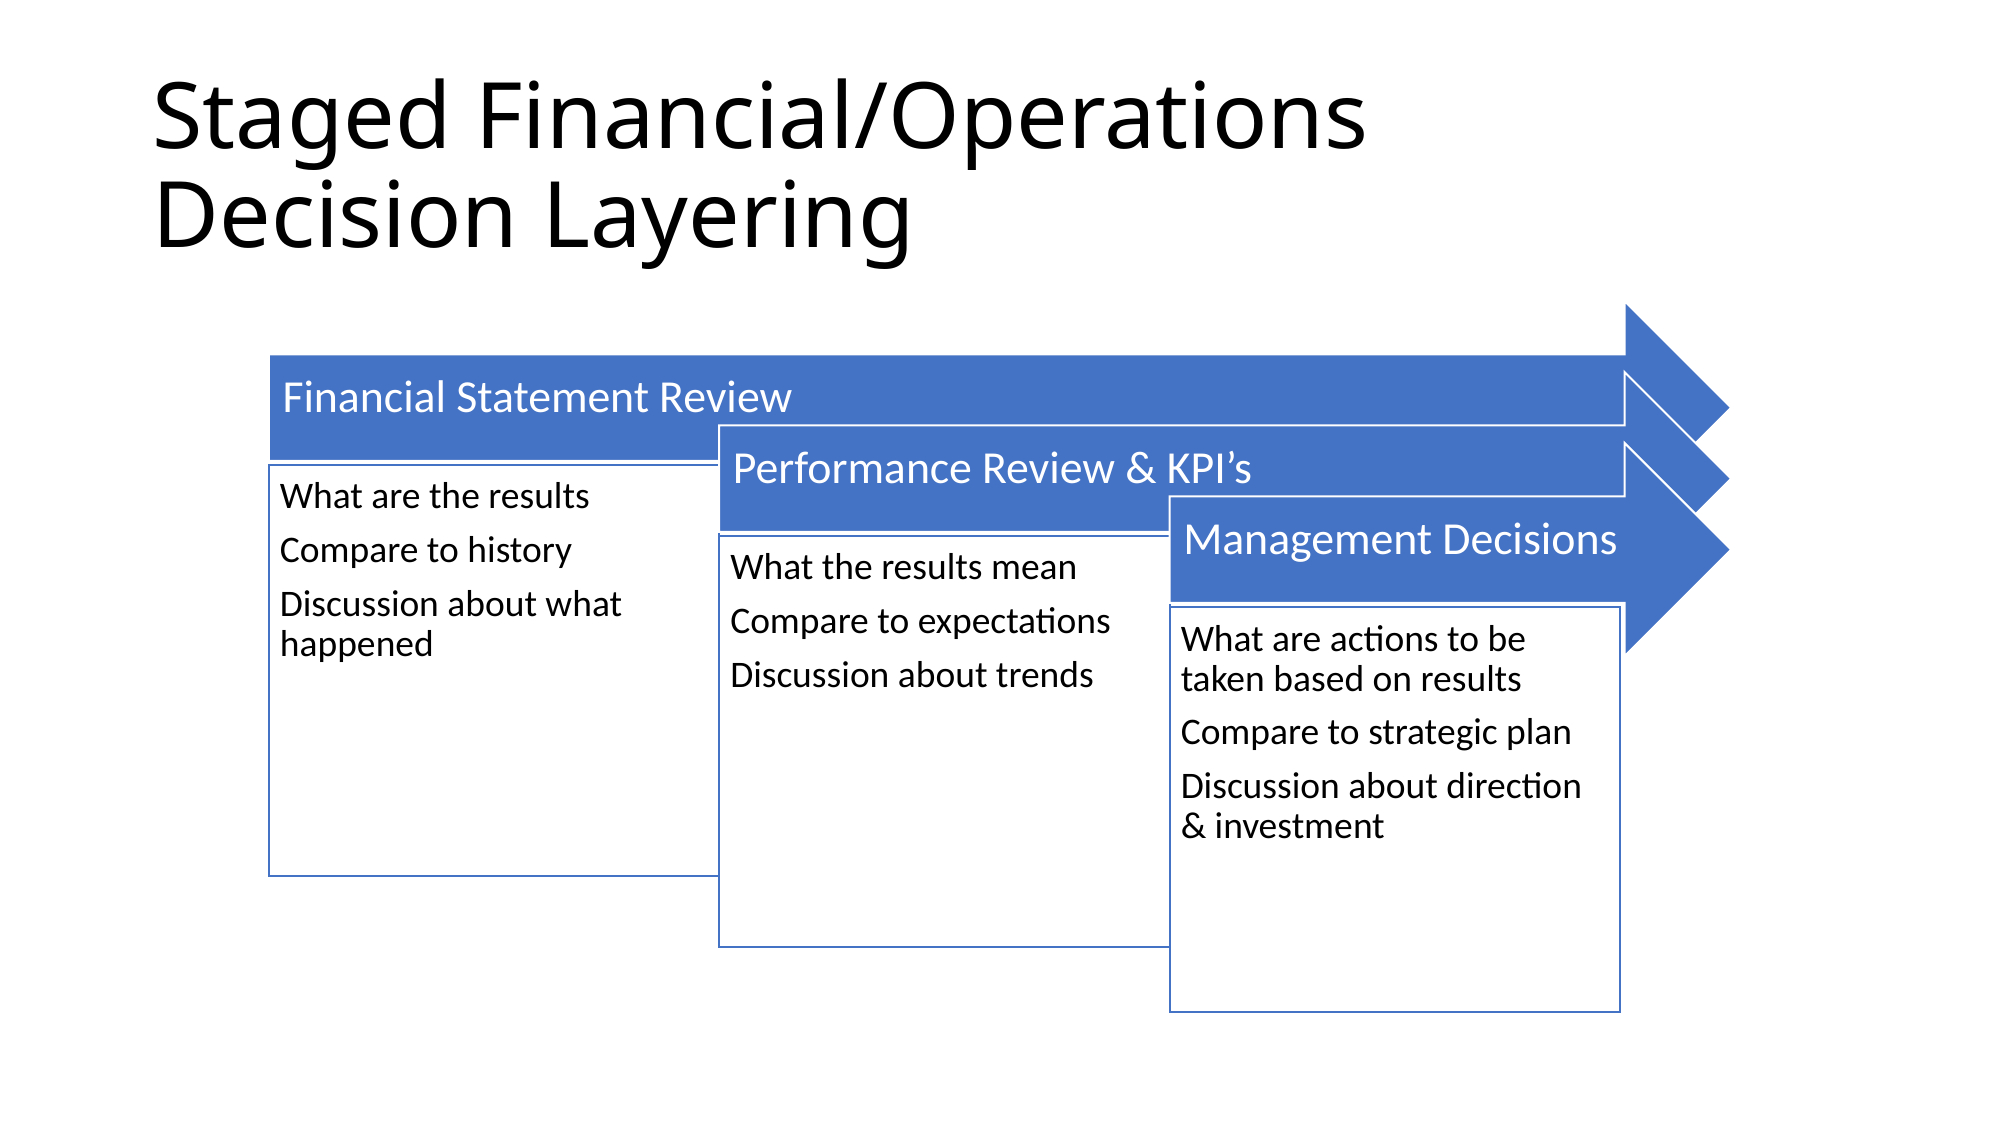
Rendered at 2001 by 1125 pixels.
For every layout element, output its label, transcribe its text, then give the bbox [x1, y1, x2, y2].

title Staged Financial/Operations Decision Layering [137, 59, 1863, 278]
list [137, 299, 1863, 1014]
